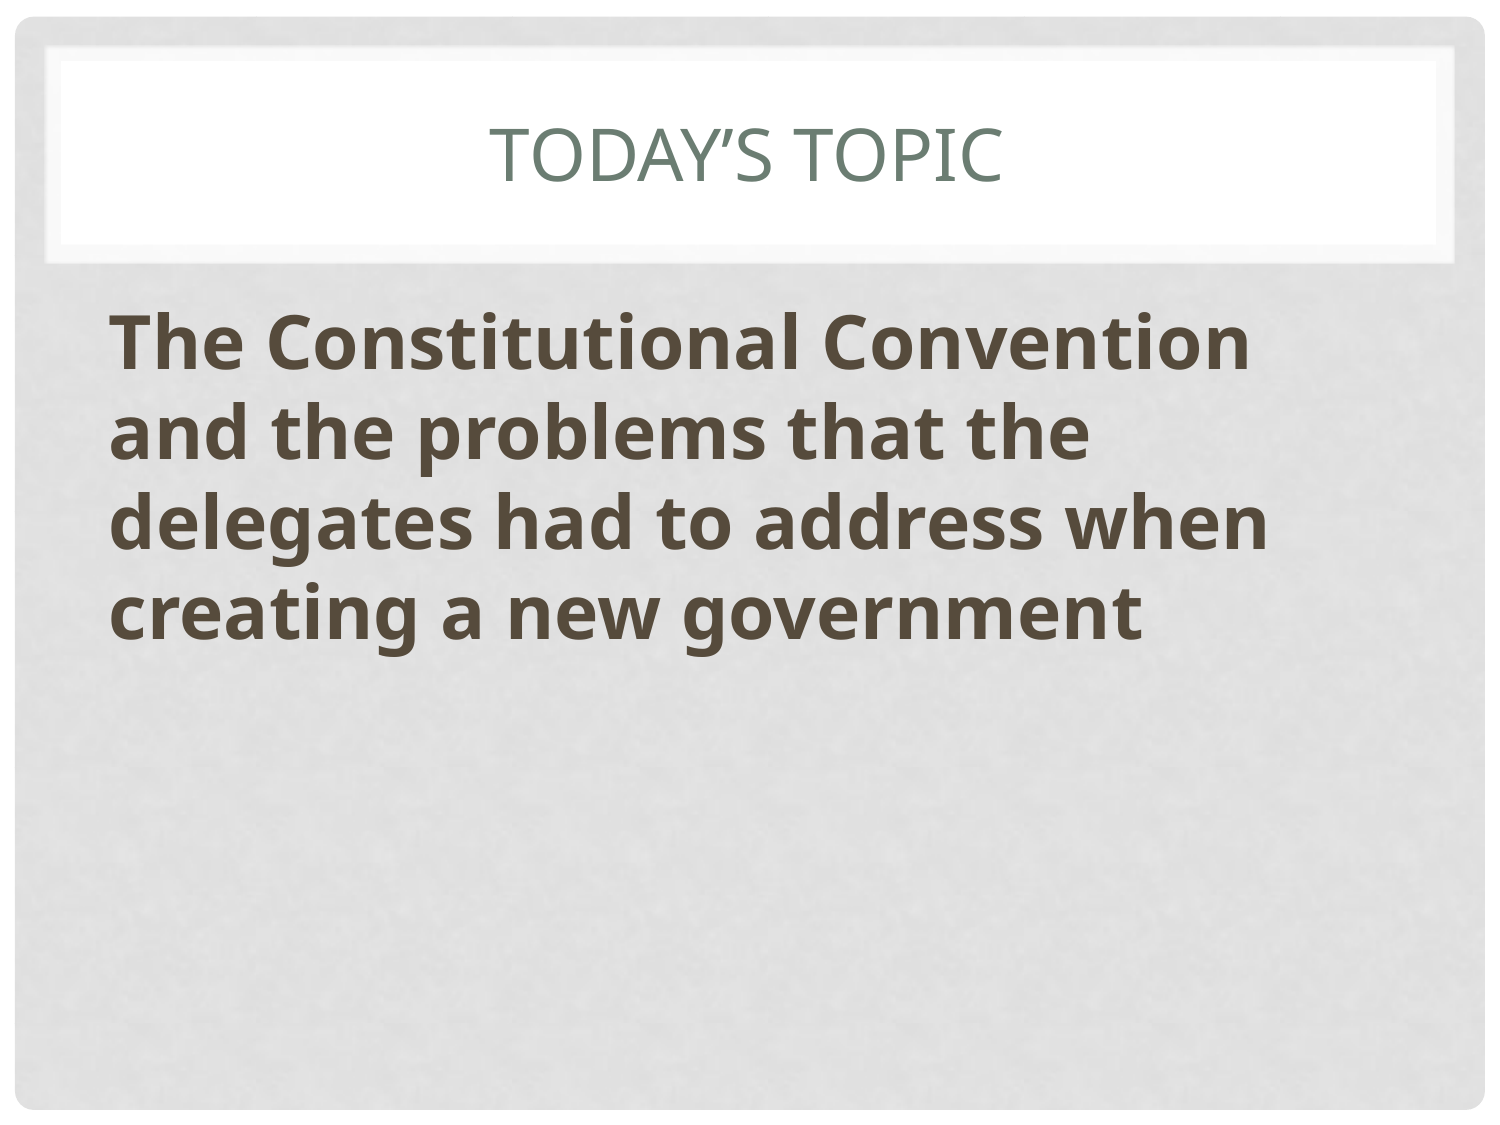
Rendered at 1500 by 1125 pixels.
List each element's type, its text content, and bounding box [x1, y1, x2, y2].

list The Constitutional Convention and the problems that the delegates had to address when creating a new government [75, 287, 1425, 1005]
title Today’s Topic [69, 66, 1425, 238]
